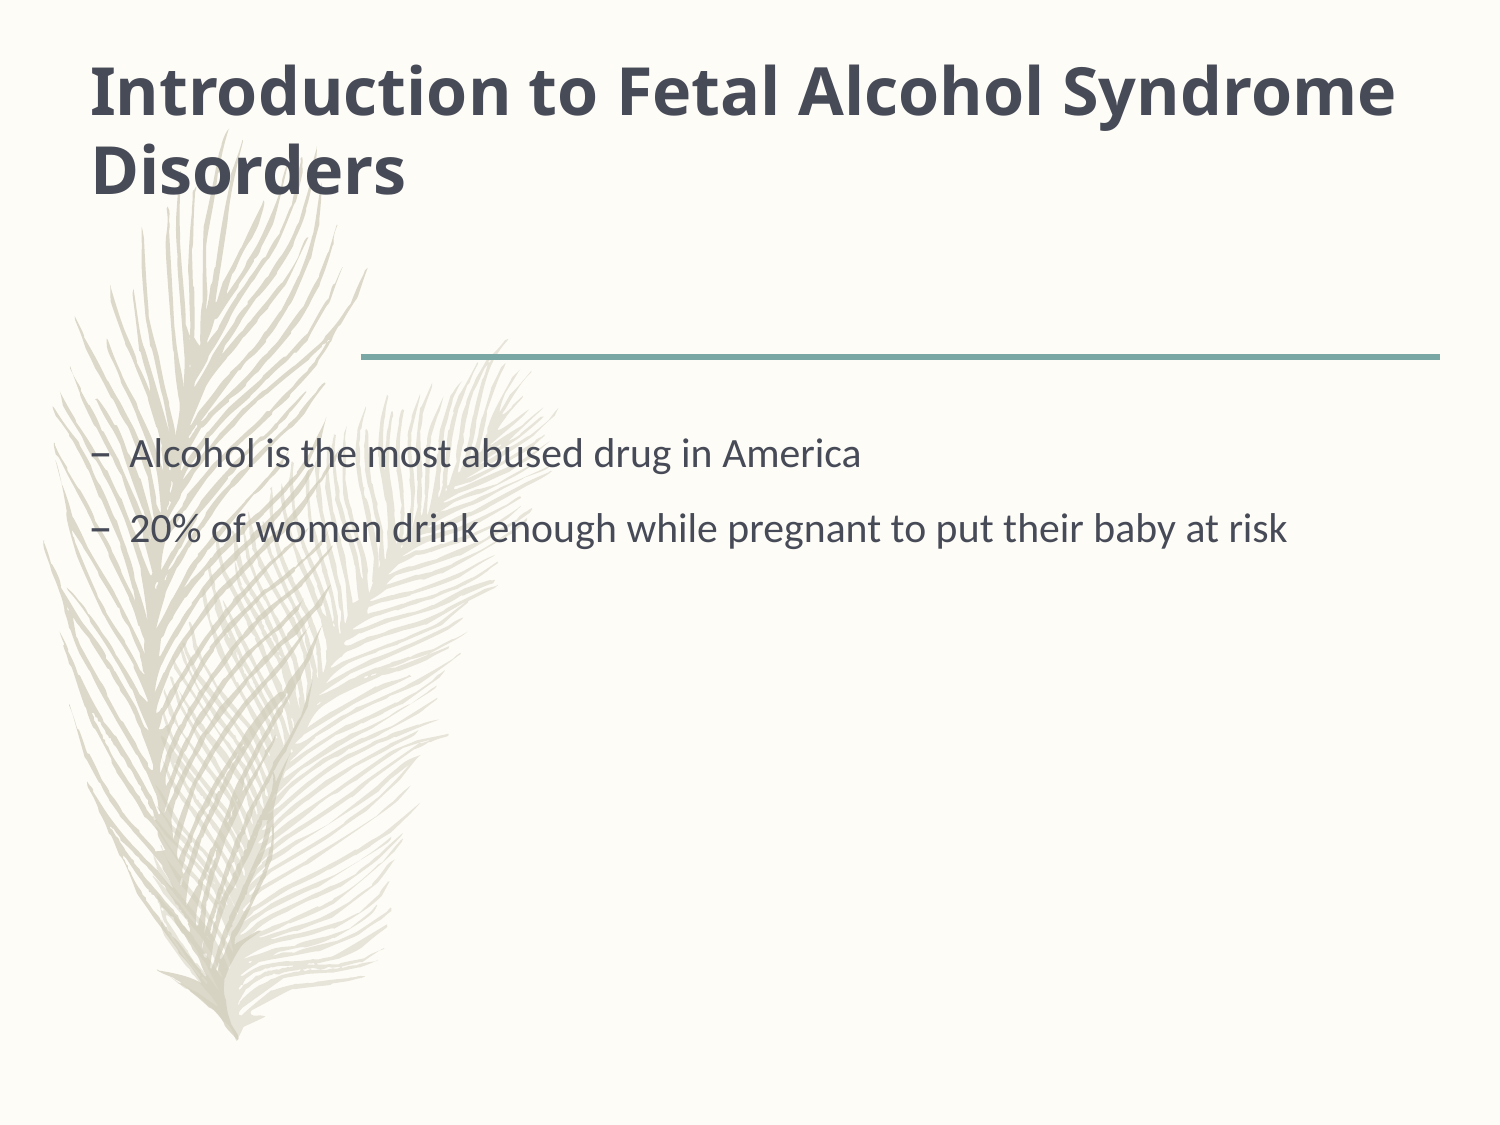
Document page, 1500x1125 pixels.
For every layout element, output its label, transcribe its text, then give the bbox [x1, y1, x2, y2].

title Introduction to Fetal Alcohol Syndrome Disorders [75, 45, 1425, 300]
list Alcohol is the most abused drug in America 20% of women drink enough while pregnant to put their baby at risk [75, 412, 1425, 1005]
